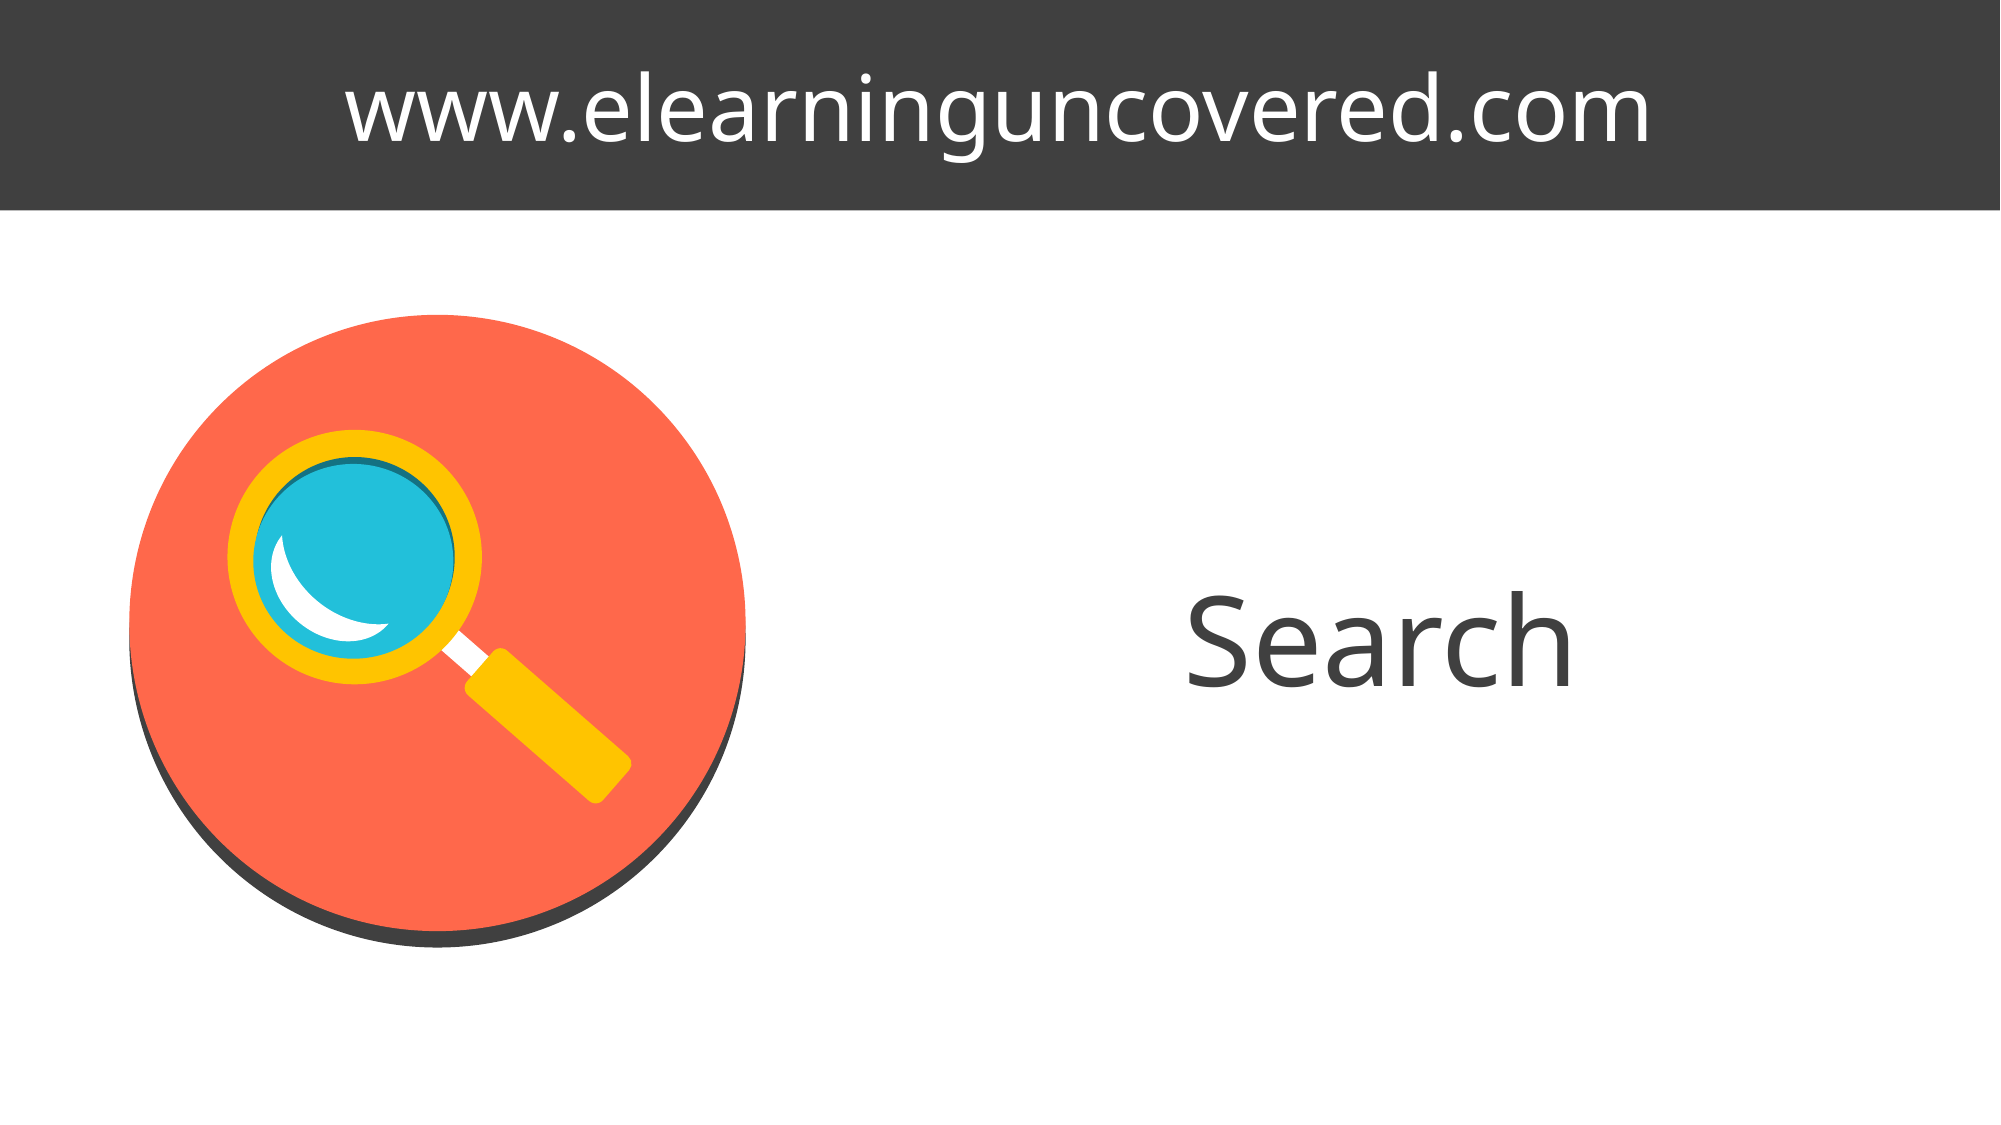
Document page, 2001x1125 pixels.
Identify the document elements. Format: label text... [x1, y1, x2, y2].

text_box Search [833, 554, 1930, 719]
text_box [129, 314, 746, 948]
